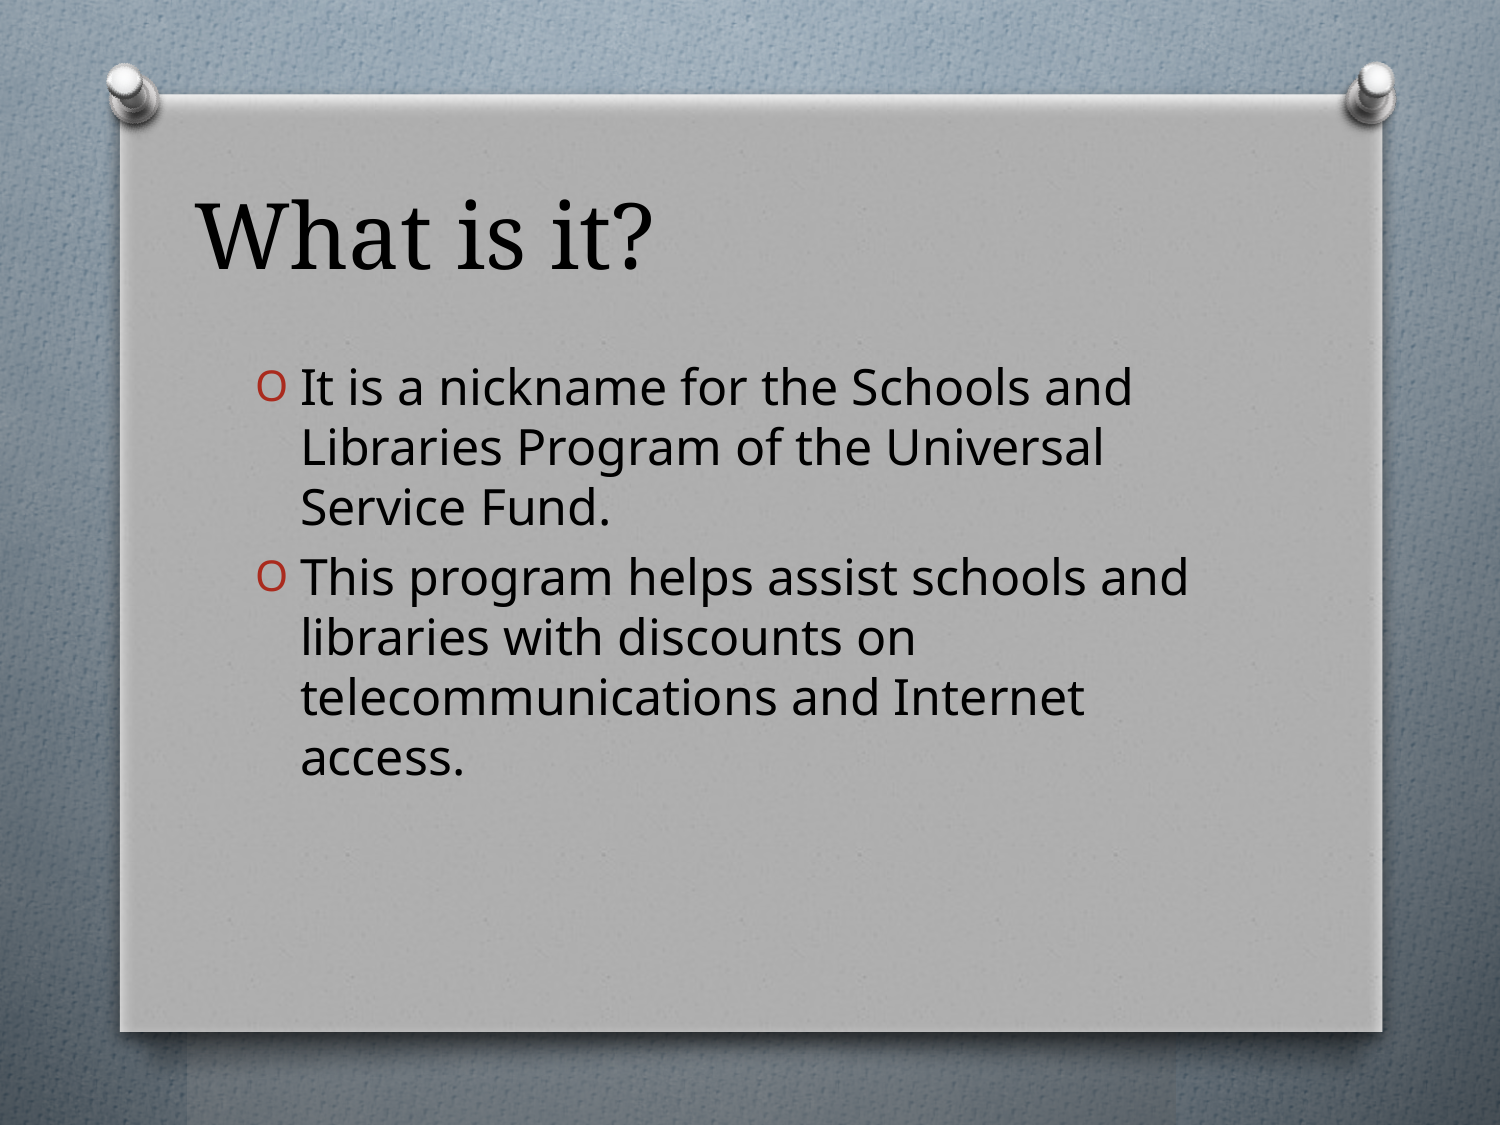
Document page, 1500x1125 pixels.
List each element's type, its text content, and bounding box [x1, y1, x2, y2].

title What is it? [179, 134, 1323, 332]
picture [75, 29, 198, 153]
picture [1317, 35, 1439, 156]
list It is a nickname for the Schools and Libraries Program of the Universal Service Fund. This program helps assist schools and libraries with discounts on telecommunications and Internet access. [240, 347, 1257, 939]
